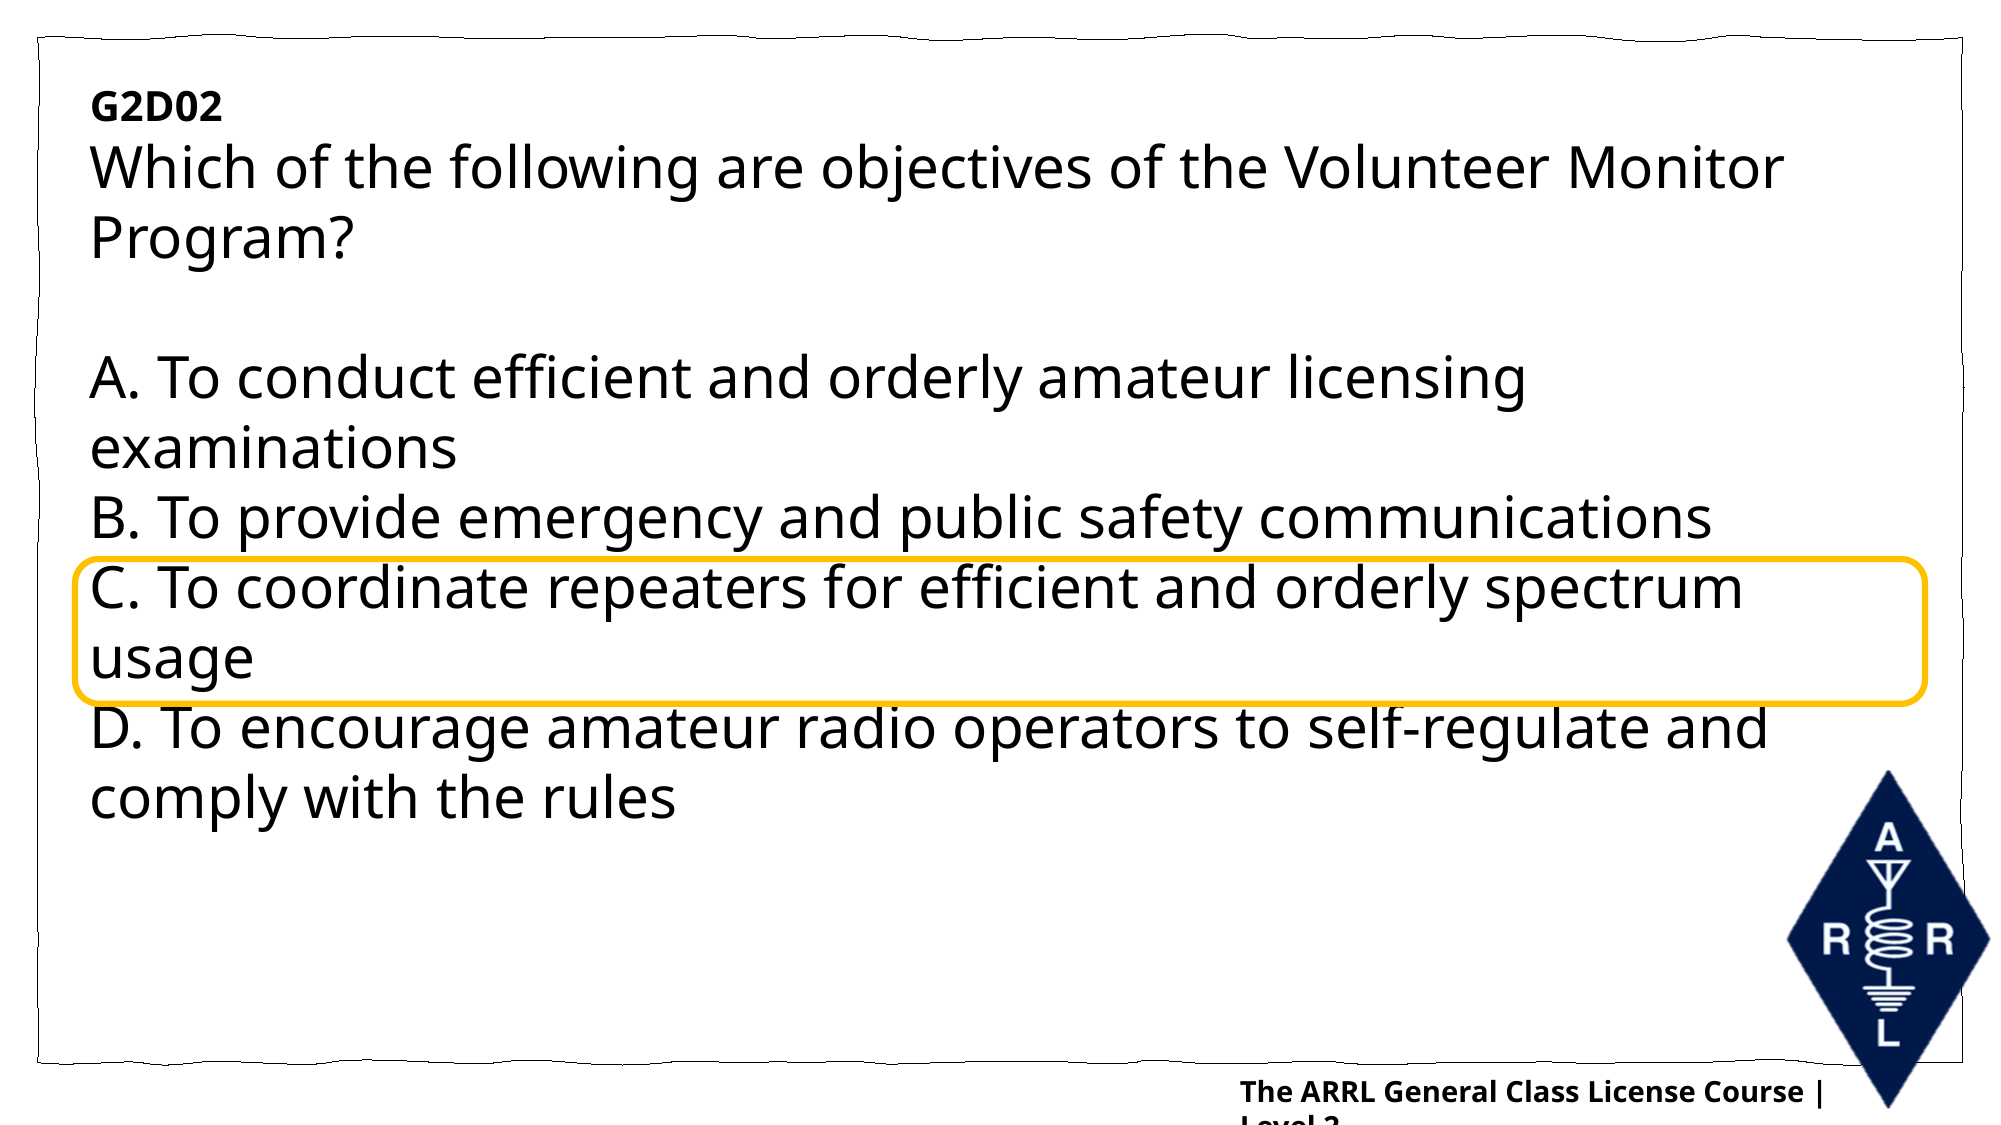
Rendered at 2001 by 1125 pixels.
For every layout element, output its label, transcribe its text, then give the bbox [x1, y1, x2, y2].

text_box [73, 557, 1927, 705]
text_box G2D02 Which of the following are objectives of the Volunteer Monitor Program? A. To conduct efficient and orderly amateur licensing examinations B. To provide emergency and public safety communications C. To coordinate repeaters for efficient and orderly spectrum usage D. To encourage amateur radio operators to self-regulate and comply with the rules [75, 72, 1850, 573]
picture [1773, 752, 1999, 1125]
text_box G2D02 Which of the following are objectives of the Volunteer Monitor Program? A. To conduct efficient and orderly amateur licensing examinations B. To provide emergency and public safety communications C. To coordinate repeaters for efficient and orderly spectrum usage D. To encourage amateur radio operators to self-regulate and comply with the rules [75, 690, 1850, 838]
